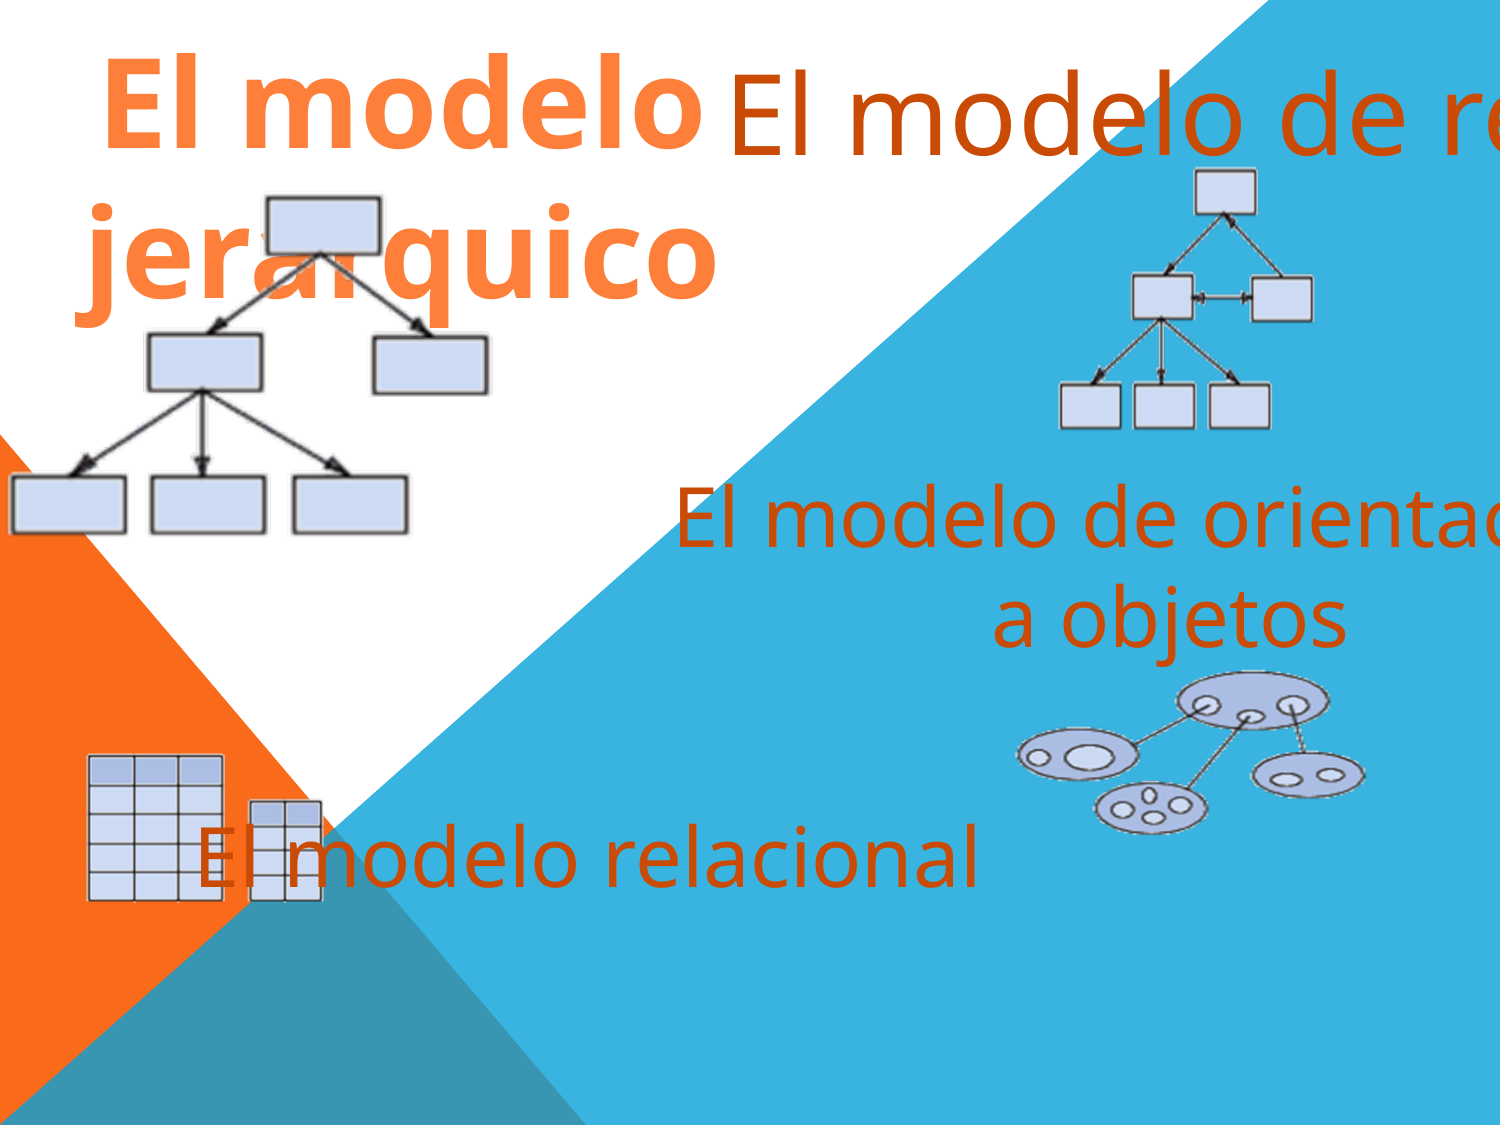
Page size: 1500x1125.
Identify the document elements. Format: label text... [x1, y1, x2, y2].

text_box El modelo jerárquico [17, 16, 787, 332]
picture [81, 749, 328, 907]
text_box El modelo de red [709, 35, 1500, 185]
picture [1007, 667, 1372, 841]
text_box El modelo de orientación a objetos [657, 456, 1500, 672]
text_box El modelo relacional [330, 796, 1019, 912]
picture [1054, 163, 1369, 434]
picture [0, 188, 595, 541]
